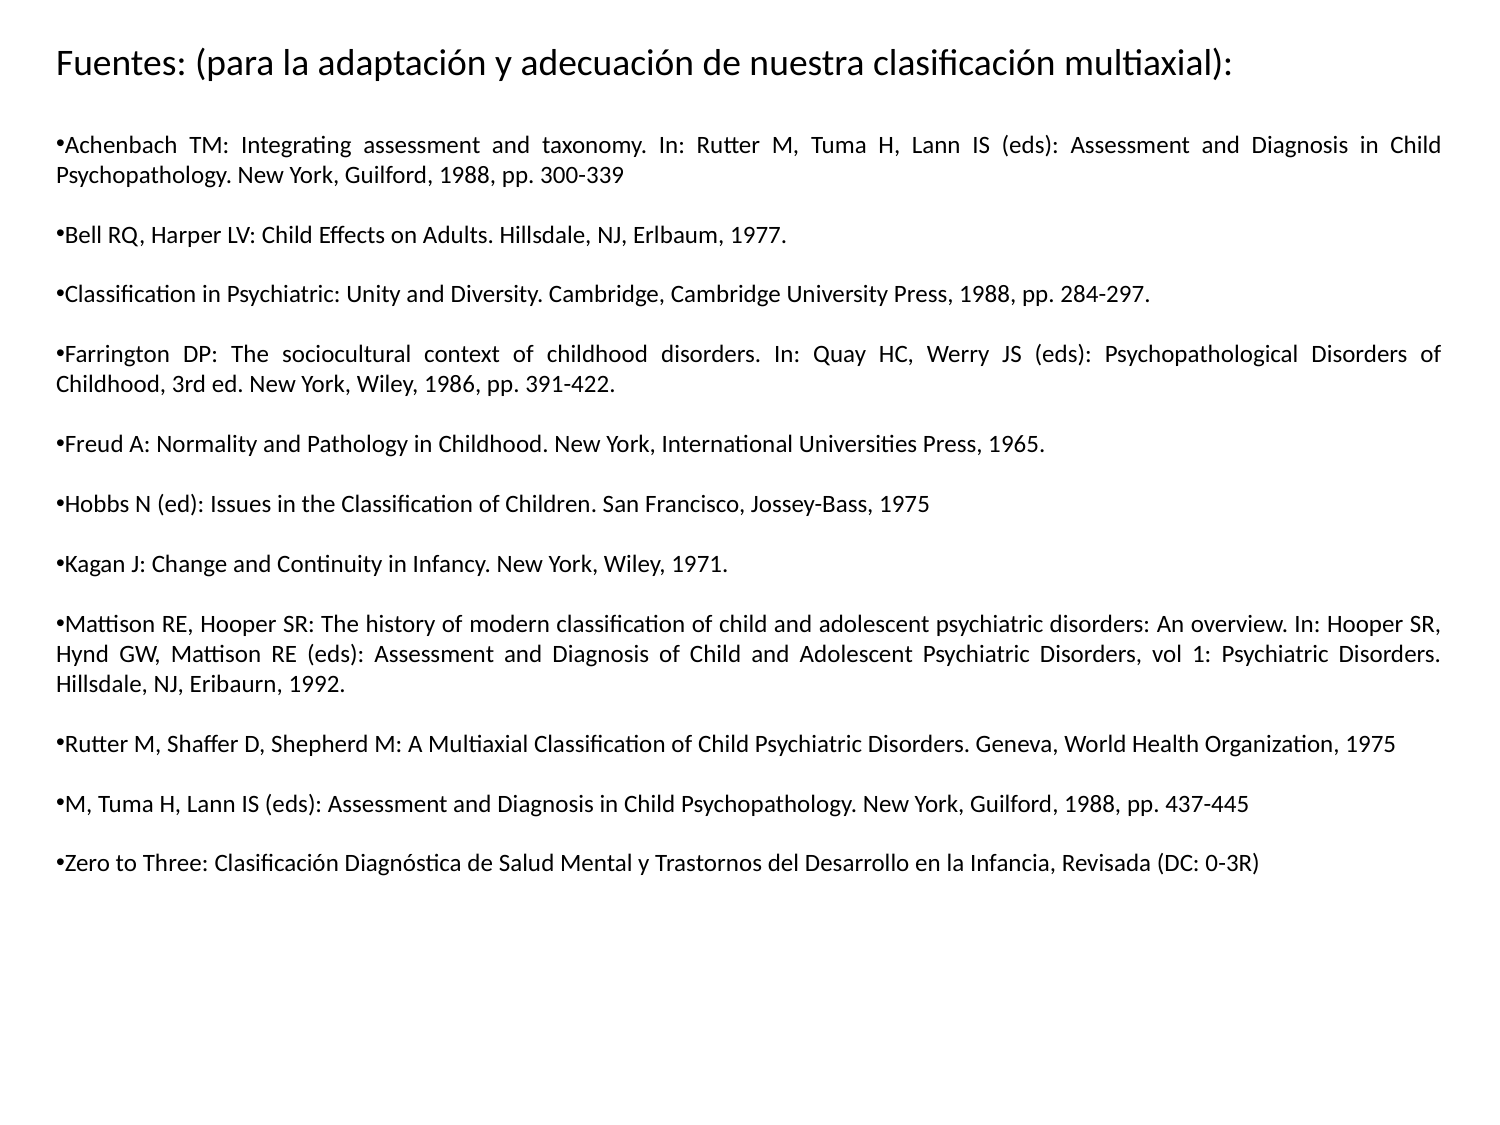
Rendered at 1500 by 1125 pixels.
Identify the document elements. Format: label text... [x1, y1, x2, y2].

text_box Fuentes: (para la adaptación y adecuación de nuestra clasificación multiaxial): Achenbach TM: Integrating assessment and taxonomy. In: Rutter M, Tuma H, Lann IS (eds): Assessment and Diagnosis in Child Psychopathology. New York, Guilford, 1988, pp. 300-339 Bell RQ, Harper LV: Child Effects on Adults. Hillsdale, NJ, Erlbaum, 1977. Classification in Psychiatric: Unity and Diversity. Cambridge, Cambridge University Press, 1988, pp. 284-297. Farrington DP: The sociocultural context of childhood disorders. In: Quay HC, Werry JS (eds): Psychopathological Disorders of Childhood, 3rd ed. New York, Wiley, 1986, pp. 391-422. Freud A: Normality and Pathology in Childhood. New York, International Universities Press, 1965. Hobbs N (ed): Issues in the Classification of Children. San Francisco, Jossey-Bass, 1975 Kagan J: Change and Continuity in Infancy. New York, Wiley, 1971. Mattison RE, Hooper SR: The history of modern classification of child and adolescent psychiatric disorders: An overview. In: Hooper SR, Hynd GW, Mattison RE (eds): Assessment and Diagnosis of Child and Adolescent Psychiatric Disorders, vol 1: Psychiatric Disorders. Hillsdale, NJ, Eribaurn, 1992. Rutter M, Shaffer D, Shepherd M: A Multiaxial Classification of Child Psychiatric Disorders. Geneva, World Health Organization, 1975 M, Tuma H, Lann IS (eds): Assessment and Diagnosis in Child Psychopathology. New York, Guilford, 1988, pp. 437-445 Zero to Three: Clasificación Diagnóstica de Salud Mental y Trastornos del Desarrollo en la Infancia, Revisada (DC: 0-3R) [41, 30, 1459, 920]
